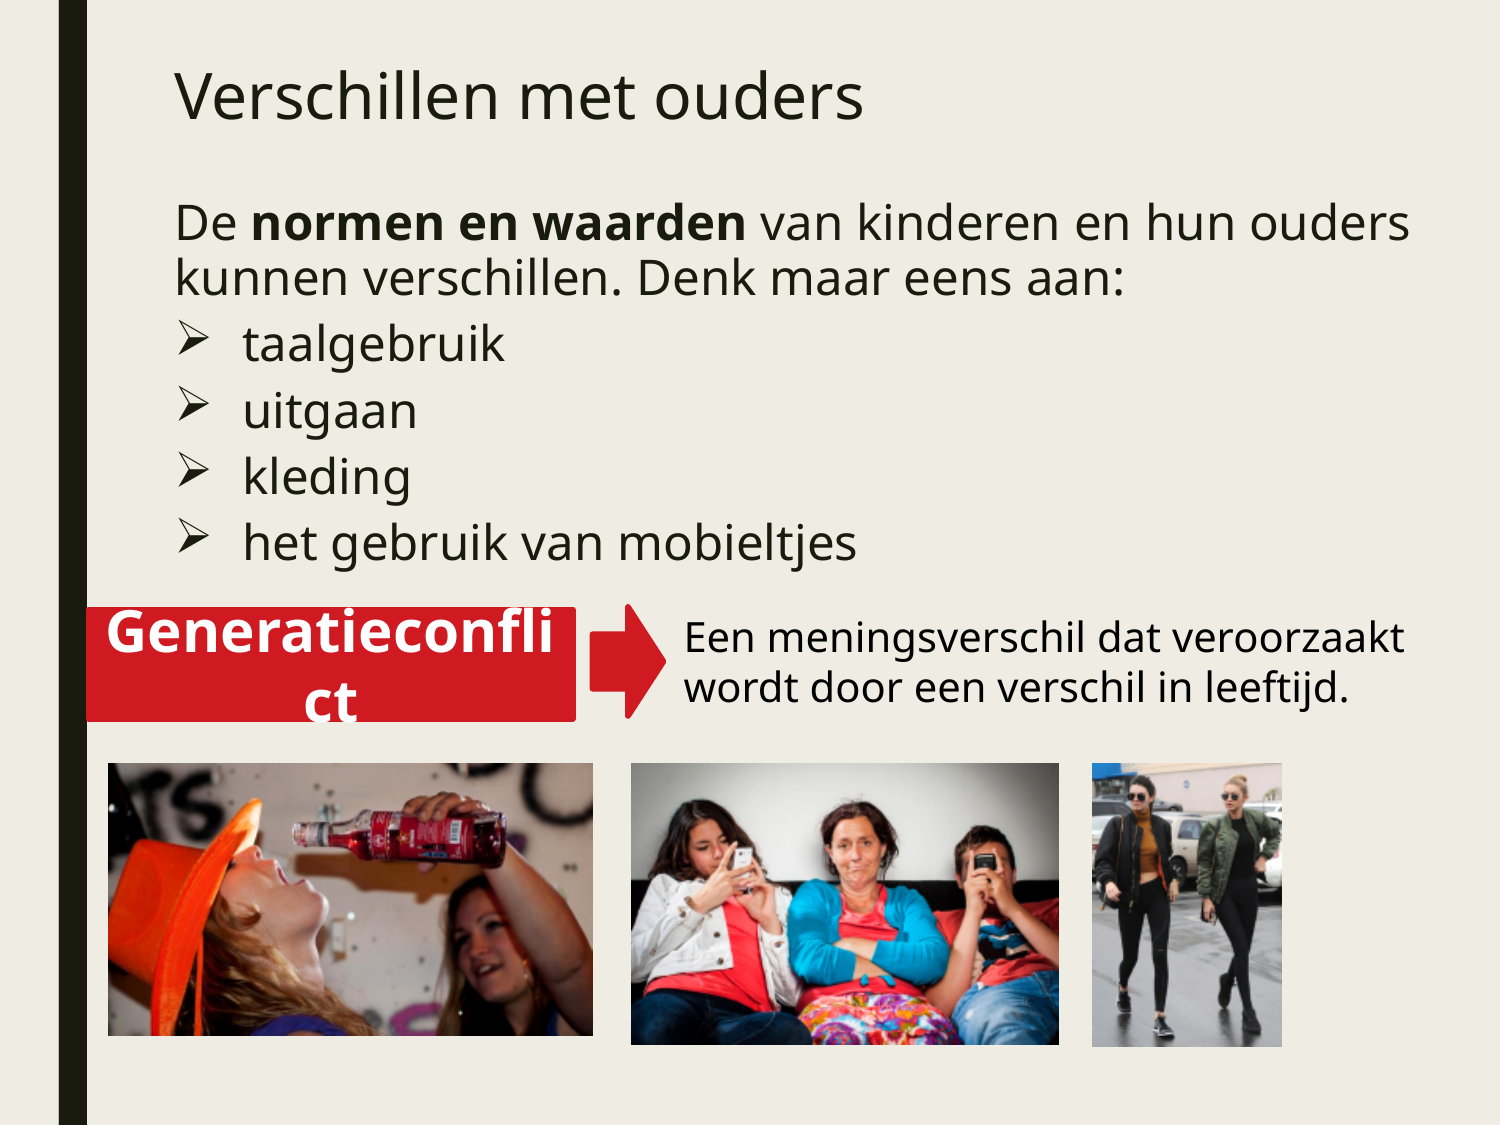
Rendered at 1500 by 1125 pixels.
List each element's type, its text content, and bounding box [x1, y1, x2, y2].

picture [1092, 763, 1282, 1047]
text_box Generatieconflict [86, 607, 576, 722]
list De normen en waarden van kinderen en hun ouders kunnen verschillen. Denk maar eens aan: taalgebruik uitgaan kleding het gebruik van mobieltjes [159, 188, 1439, 587]
title Verschillen met ouders [159, 57, 1341, 142]
text_box [589, 604, 666, 719]
text_box Een meningsverschil dat veroorzaakt wordt door een verschil in leeftijd. [668, 603, 1449, 719]
picture [108, 763, 593, 1036]
picture [631, 763, 1059, 1045]
